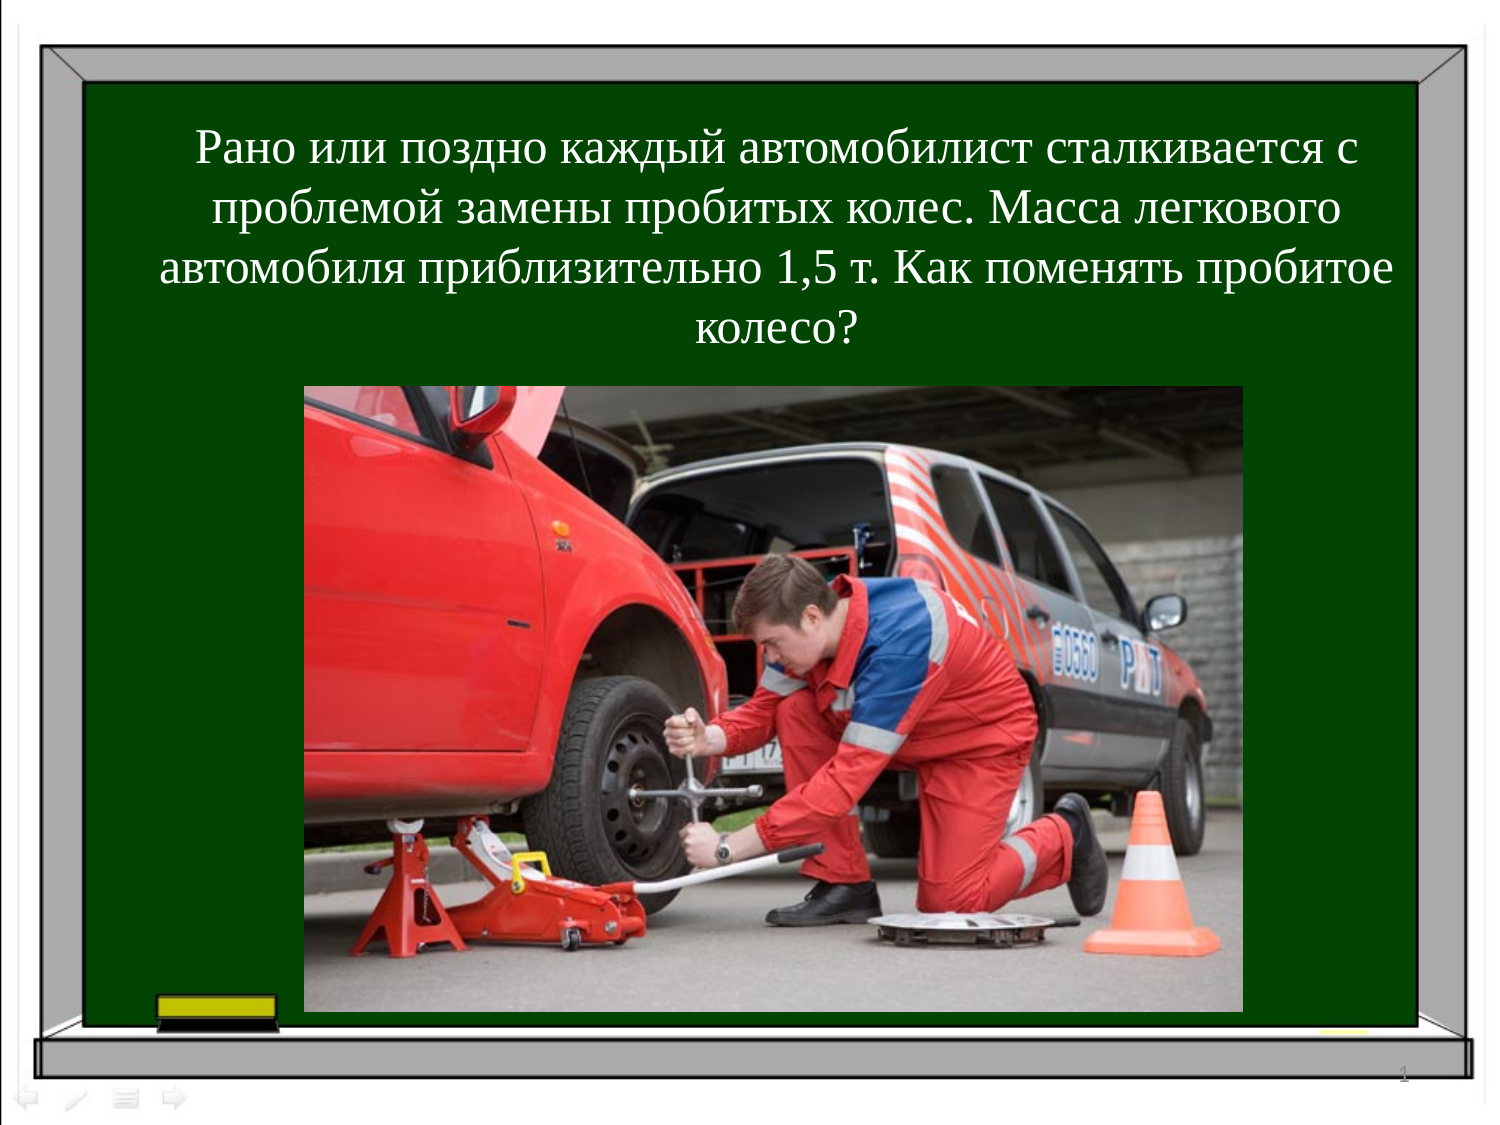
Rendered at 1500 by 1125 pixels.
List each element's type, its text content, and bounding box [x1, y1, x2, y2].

picture [0, 0, 1500, 1125]
title Рано или поздно каждый автомобилист сталкивается с проблемой замены пробитых колес. Масса легкового автомобиля приблизительно 1,5 т. Как поменять пробитое колесо? [128, 0, 1425, 528]
slide_number 1 [1074, 1042, 1425, 1103]
